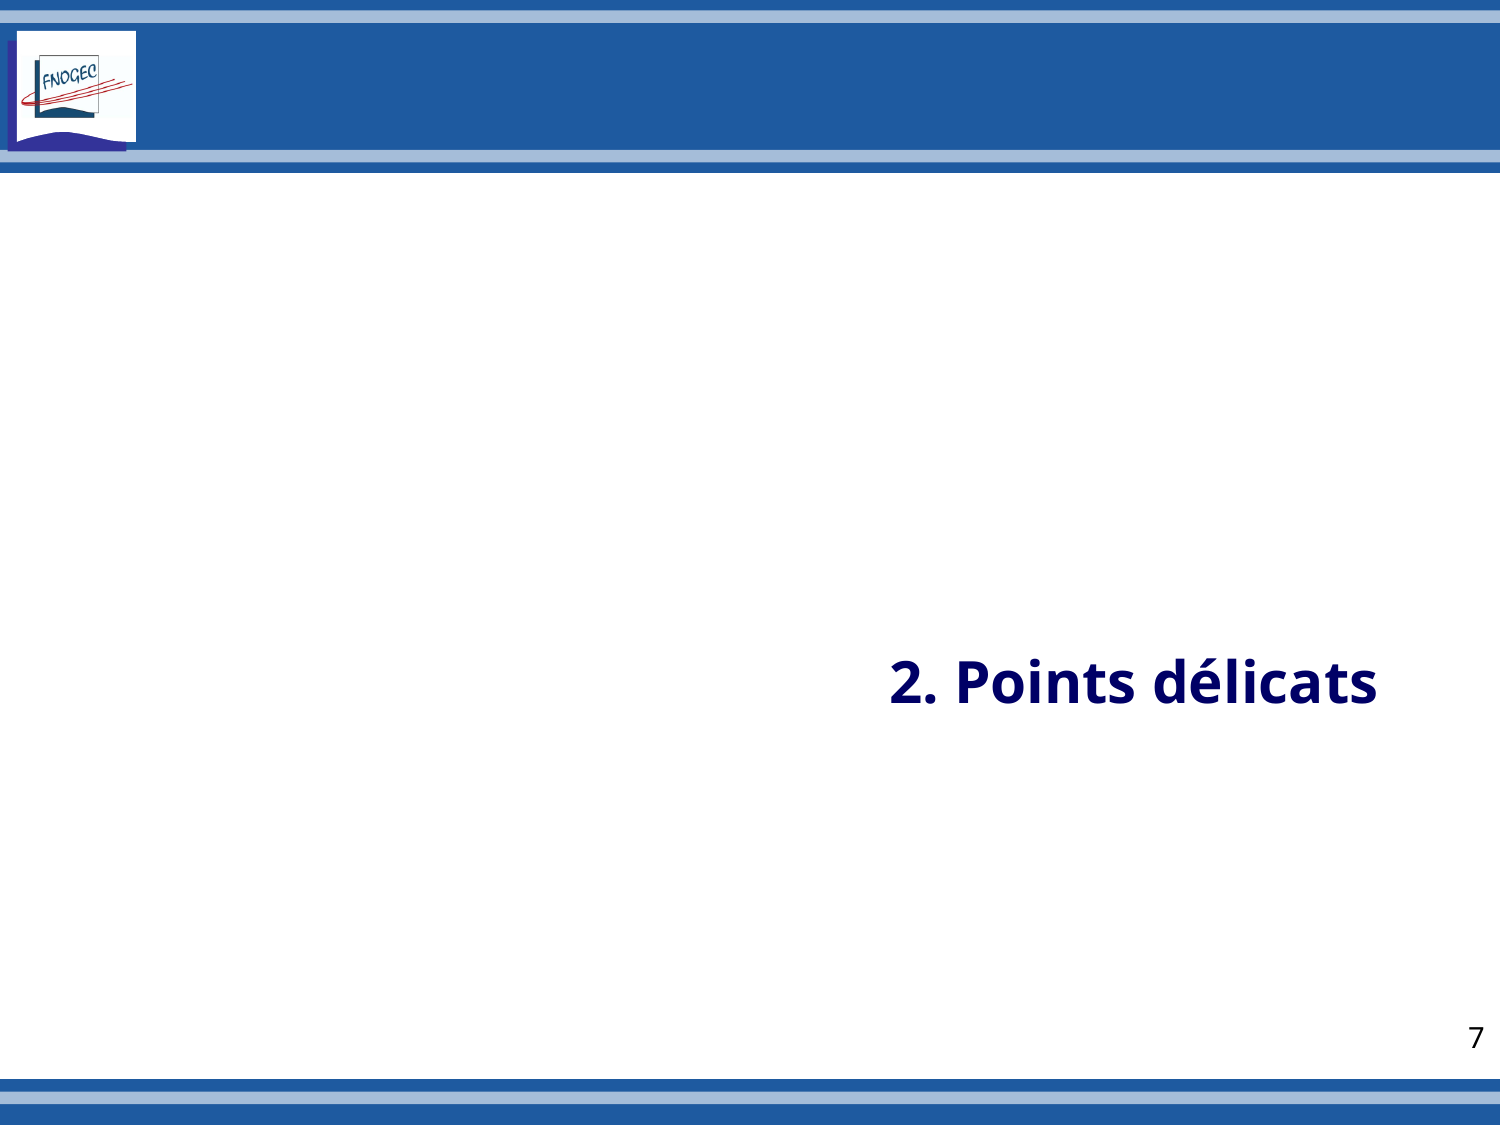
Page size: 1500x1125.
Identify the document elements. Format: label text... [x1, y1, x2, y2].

slide_number 7 [1149, 1011, 1500, 1090]
list 2. Points délicats [118, 476, 1394, 724]
picture [18, 51, 136, 123]
